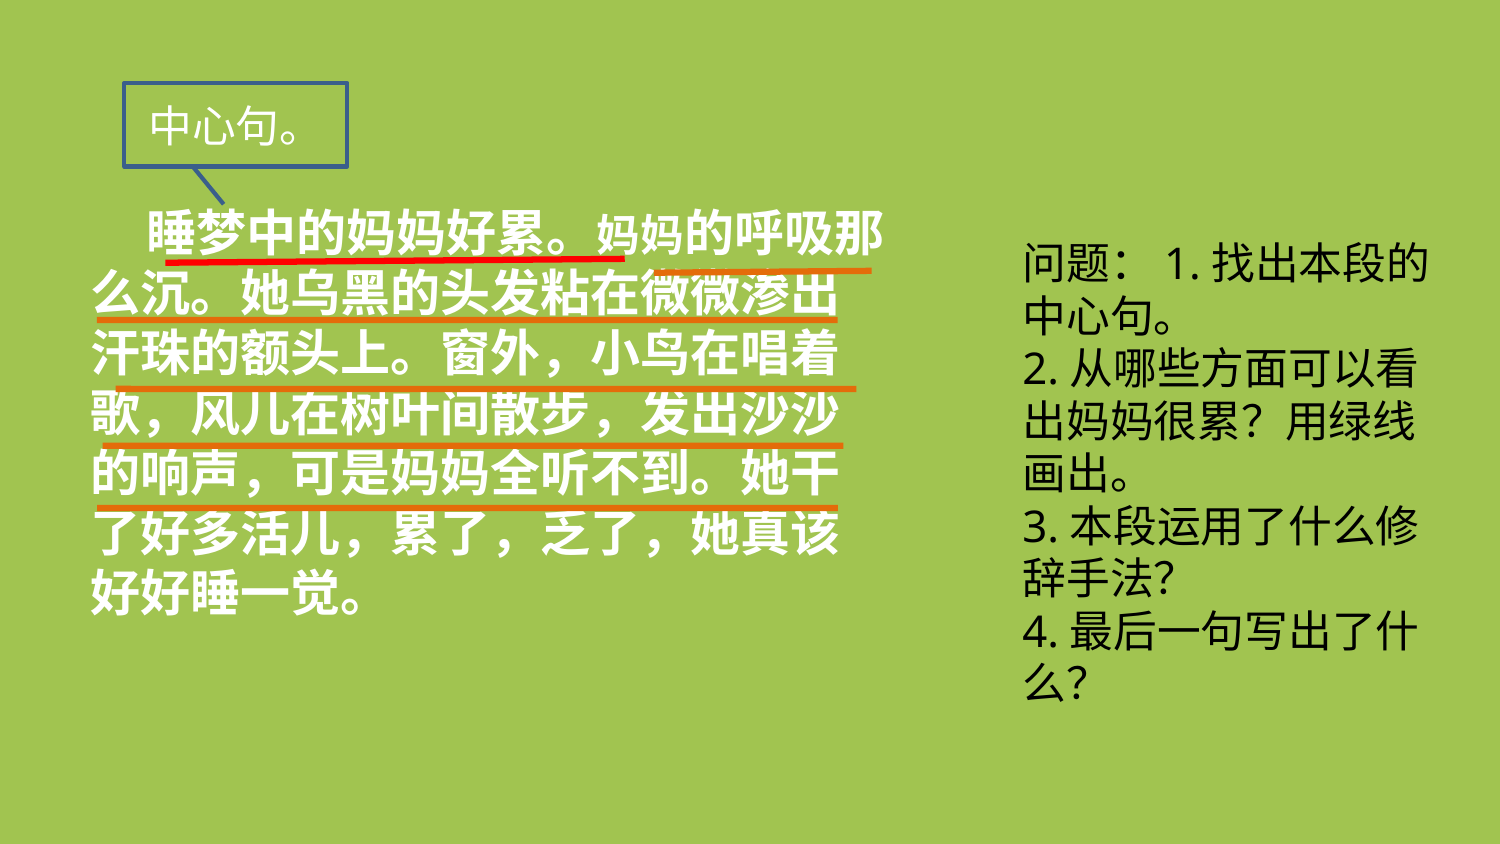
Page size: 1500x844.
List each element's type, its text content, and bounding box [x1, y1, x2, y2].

text_box 中心句。 [122, 81, 349, 206]
text_box 问题：1.找出本段的中心句。 2.从哪些方面可以看出妈妈很累？用绿线画出。 3.本段运用了什么修辞手法？ 4.最后一句写出了什么？ [1011, 230, 1458, 714]
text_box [165, 258, 625, 263]
text_box 睡梦中的妈妈好累。妈妈的呼吸那么沉。她乌黑的头发粘在微微渗出汗珠的额头上。窗外，小鸟在唱着歌，风儿在树叶间散步，发出沙沙的响声，可是妈妈全听不到。她干了好多活儿，累了，乏了，她真该好好睡一觉。 [78, 196, 898, 628]
